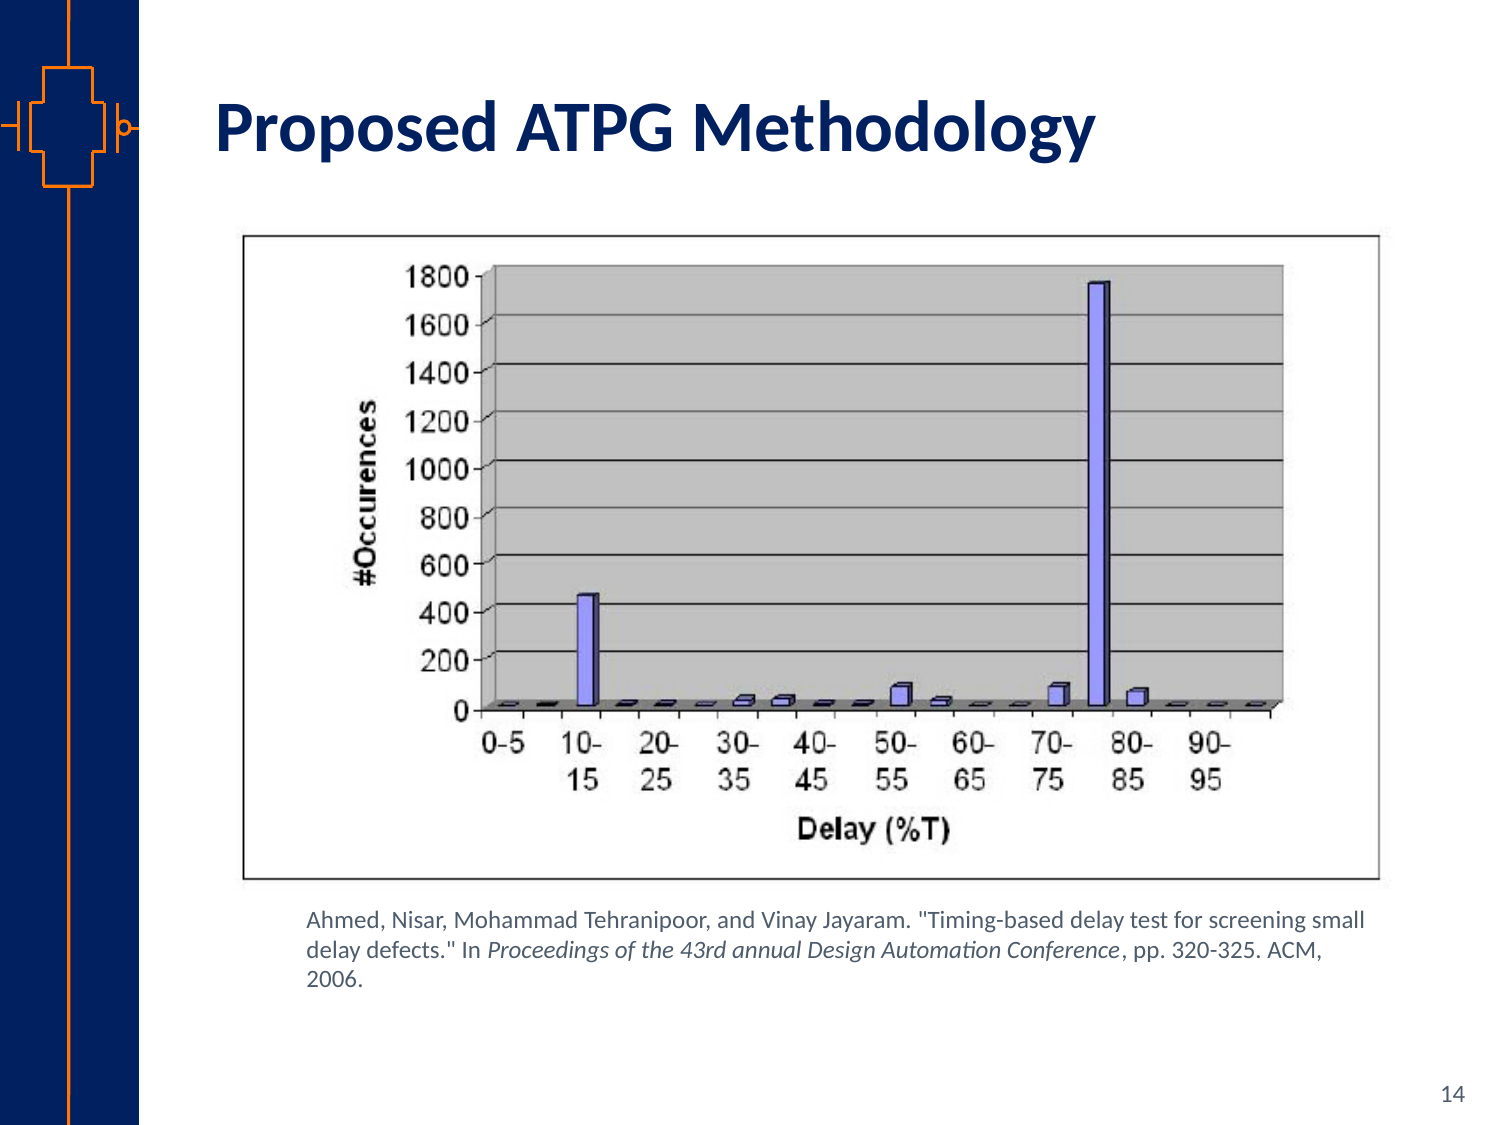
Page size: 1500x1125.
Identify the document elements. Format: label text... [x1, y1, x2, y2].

title Proposed ATPG Methodology [200, 71, 1488, 174]
text_box Ahmed, Nisar, Mohammad Tehranipoor, and Vinay Jayaram. "Timing-based delay test for screening small delay defects." In Proceedings of the 43rd annual Design Automation Conference, pp. 320-325. ACM, 2006. [291, 902, 1396, 1001]
picture [221, 218, 1396, 897]
slide_number 14 [1425, 1062, 1488, 1123]
